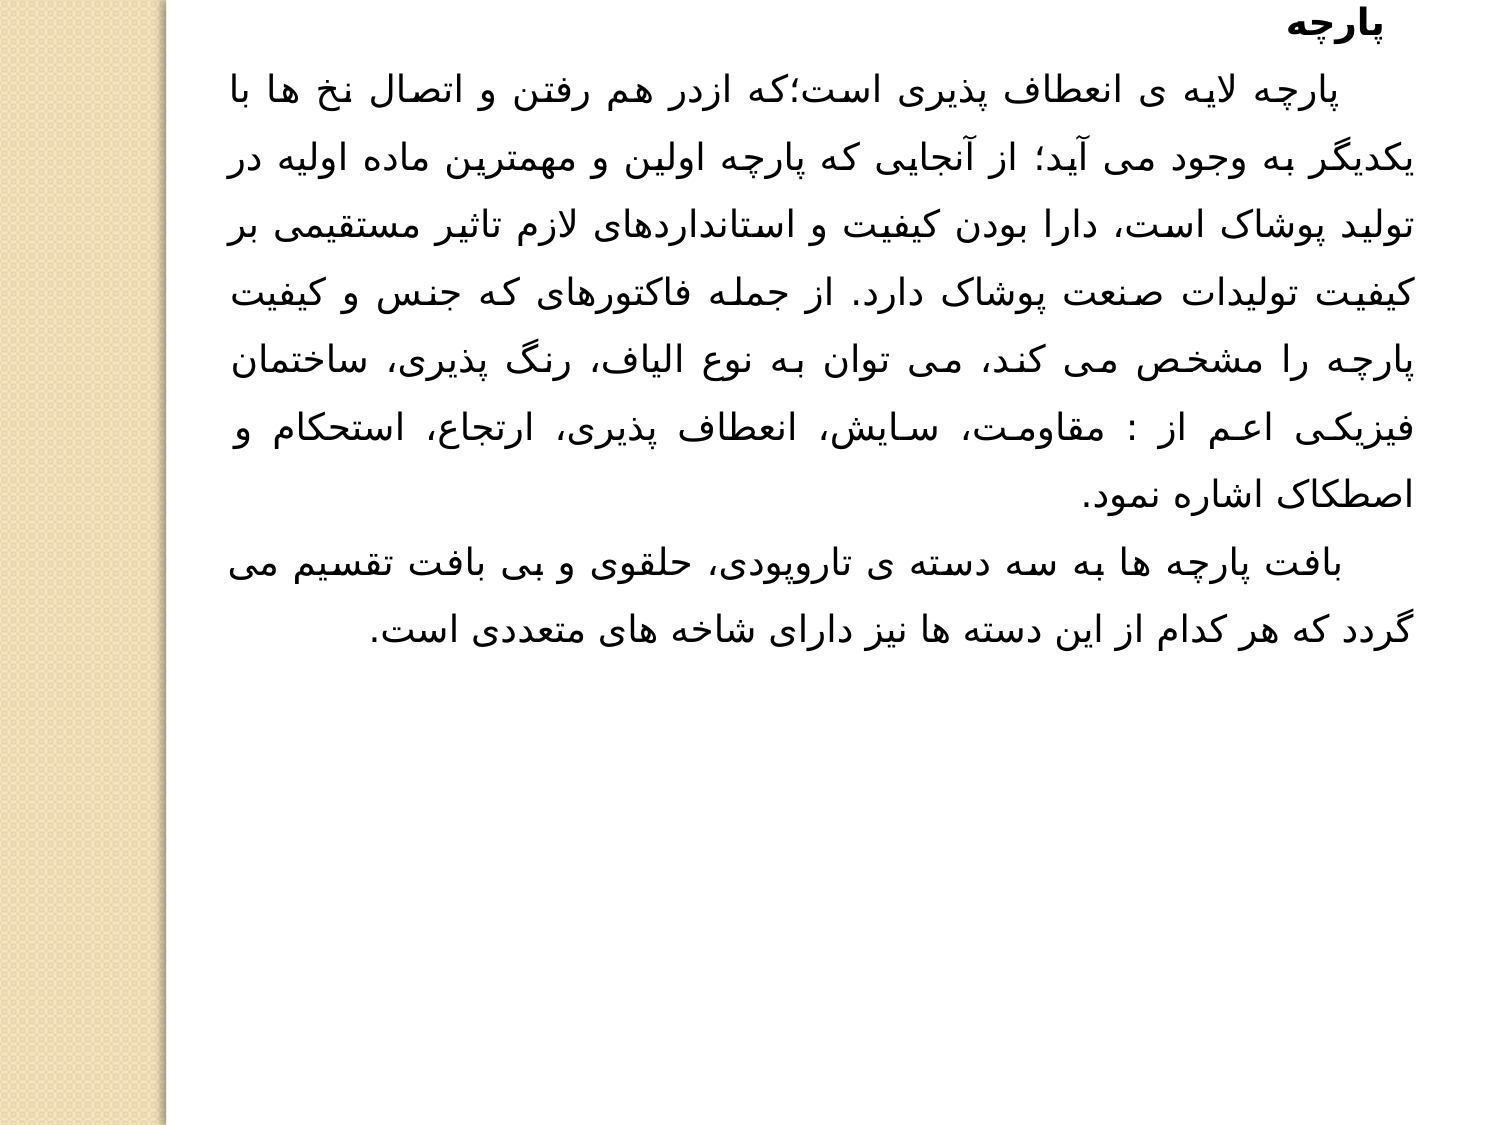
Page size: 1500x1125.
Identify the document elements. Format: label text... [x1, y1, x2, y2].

text_box پارچه پارچه لایه ی انعطاف پذیری است؛که ازدر هم رفتن و اتصال نخ ها با یکدیگر به وجود می آید؛ از آنجایی که پارچه اولین و مهمترین ماده اولیه در تولید پوشاک است، دارا بودن کیفیت و استانداردهای لازم تاثیر مستقیمی بر کیفیت تولیدات صنعت پوشاک دارد. از جمله فاکتورهای که جنس و کیفیت پارچه را مشخص می کند، می توان به نوع الیاف، رنگ پذیری، ساختمان فیزیکی اعم از : مقاومت، سایش، انعطاف پذیری، ارتجاع، استحکام و اصطکاک اشاره نمود. بافت پارچه ها به سه دسته ی تاروپودی، حلقوی و بی بافت تقسیم می گردد که هر کدام از این دسته ها نیز دارای شاخه های متعددی است. [210, 0, 1430, 650]
